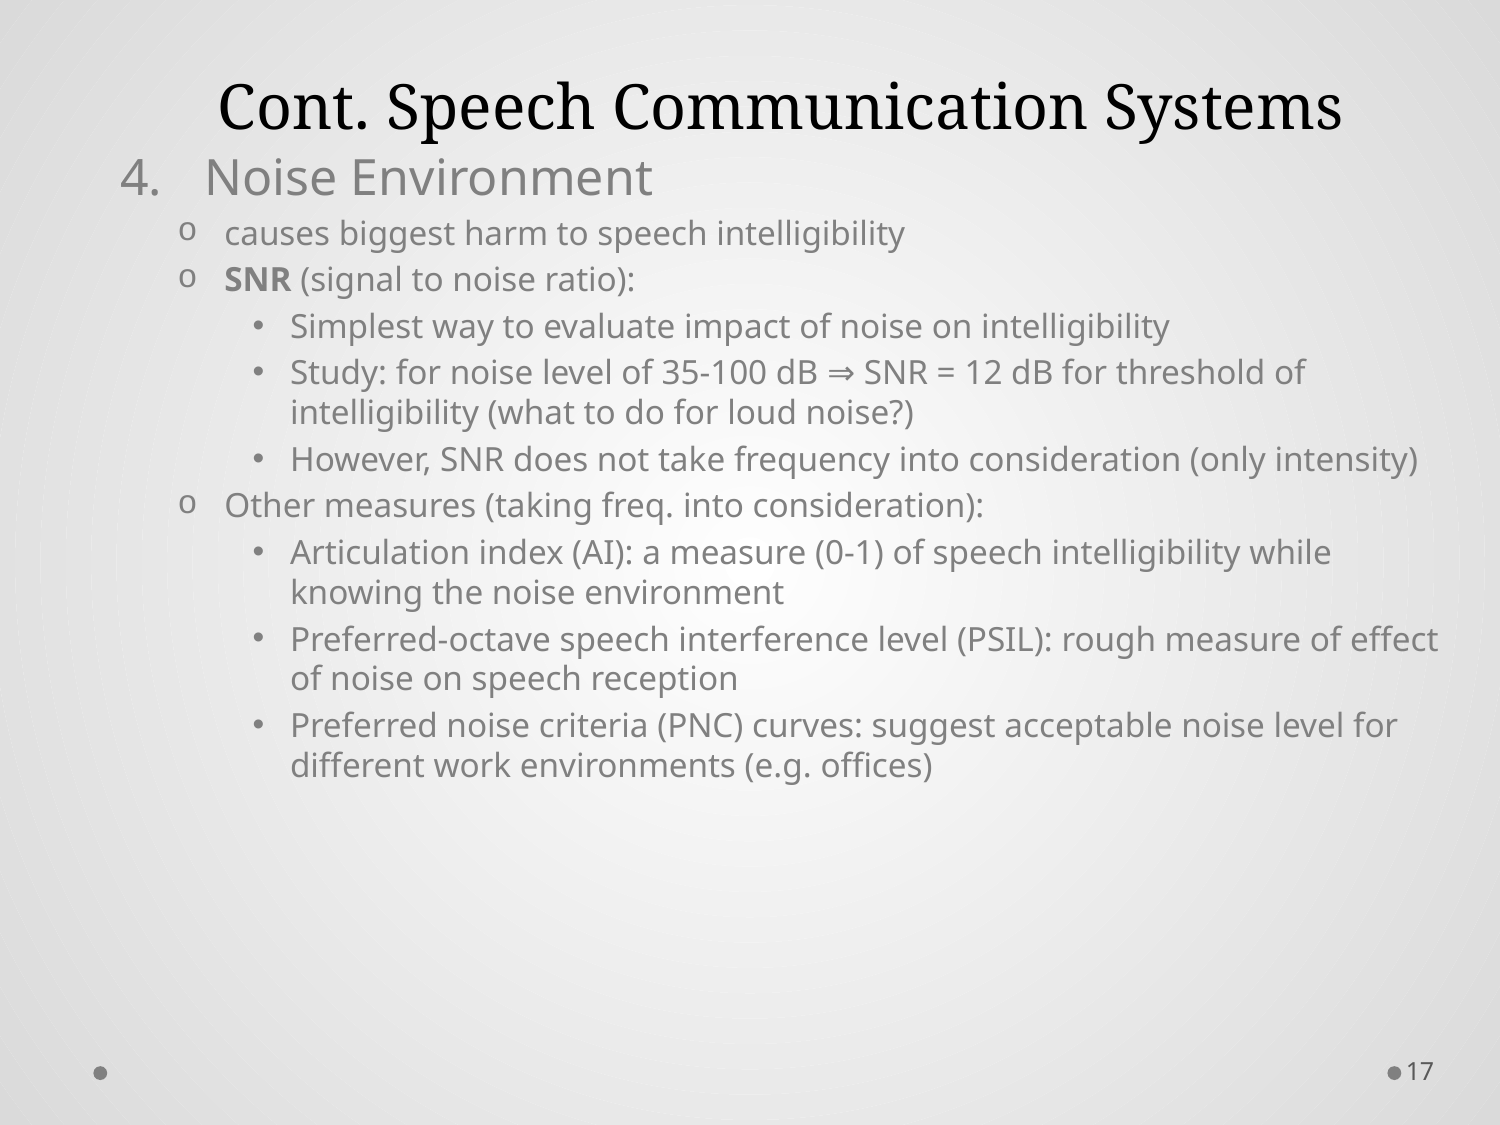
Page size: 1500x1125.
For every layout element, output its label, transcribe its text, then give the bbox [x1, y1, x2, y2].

list Noise Environment causes biggest harm to speech intelligibility SNR (signal to noise ratio): Simplest way to evaluate impact of noise on intelligibility Study: for noise level of 35-100 dB ⇒ SNR = 12 dB for threshold of intelligibility (what to do for loud noise?) However, SNR does not take frequency into consideration (only intensity) Other measures (taking freq. into consideration): Articulation index (AI): a measure (0-1) of speech intelligibility while knowing the noise environment Preferred-octave speech interference level (PSIL): rough measure of effect of noise on speech reception Preferred noise criteria (PNC) curves: suggest acceptable noise level for different work environments (e.g. offices) [87, 137, 1463, 1113]
title Cont. Speech Communication Systems [62, 50, 1500, 150]
slide_number 17 [1401, 1042, 1494, 1103]
